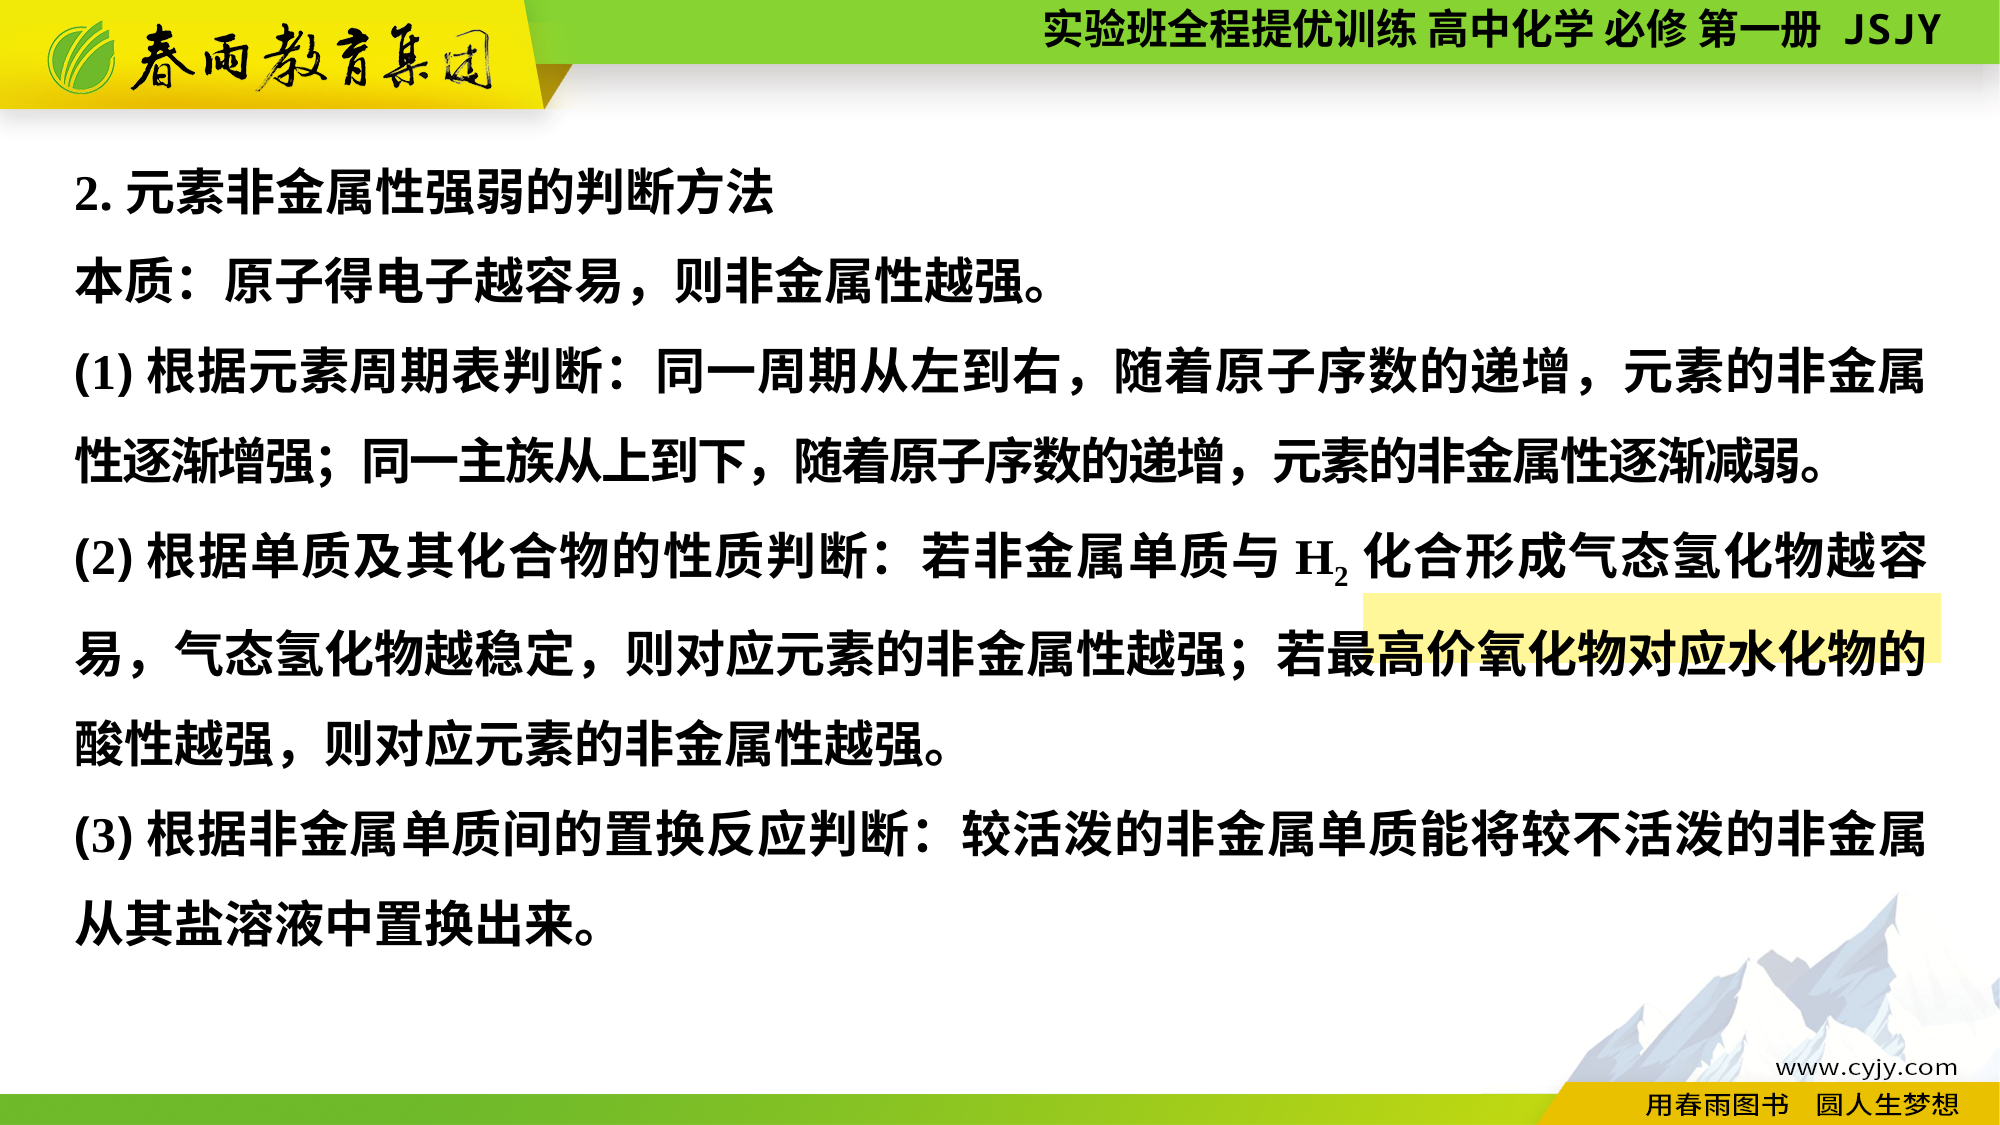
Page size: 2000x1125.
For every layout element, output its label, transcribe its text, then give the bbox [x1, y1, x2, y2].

picture [0, 0, 2000, 1125]
list 2.元素非金属性强弱的判断方法 本质：原子得电子越容易，则非金属性越强。 (1)根据元素周期表判断：同一周期从左到右，随着原子序数的递增，元素的非金属性逐渐增强；同一主族从上到下，随着原子序数的递增，元素的非金属性逐渐减弱。 (2)根据单质及其化合物的性质判断：若非金属单质与H2化合形成气态氢化物越容易，气态氢化物越稳定，则对应元素的非金属性越强；若最高价氧化物对应水化物的酸性越强，则对应元素的非金属性越强。 (3)根据非金属单质间的置换反应判断：较活泼的非金属单质能将较不活泼的非金属从其盐溶液中置换出来。 [59, 122, 1944, 944]
